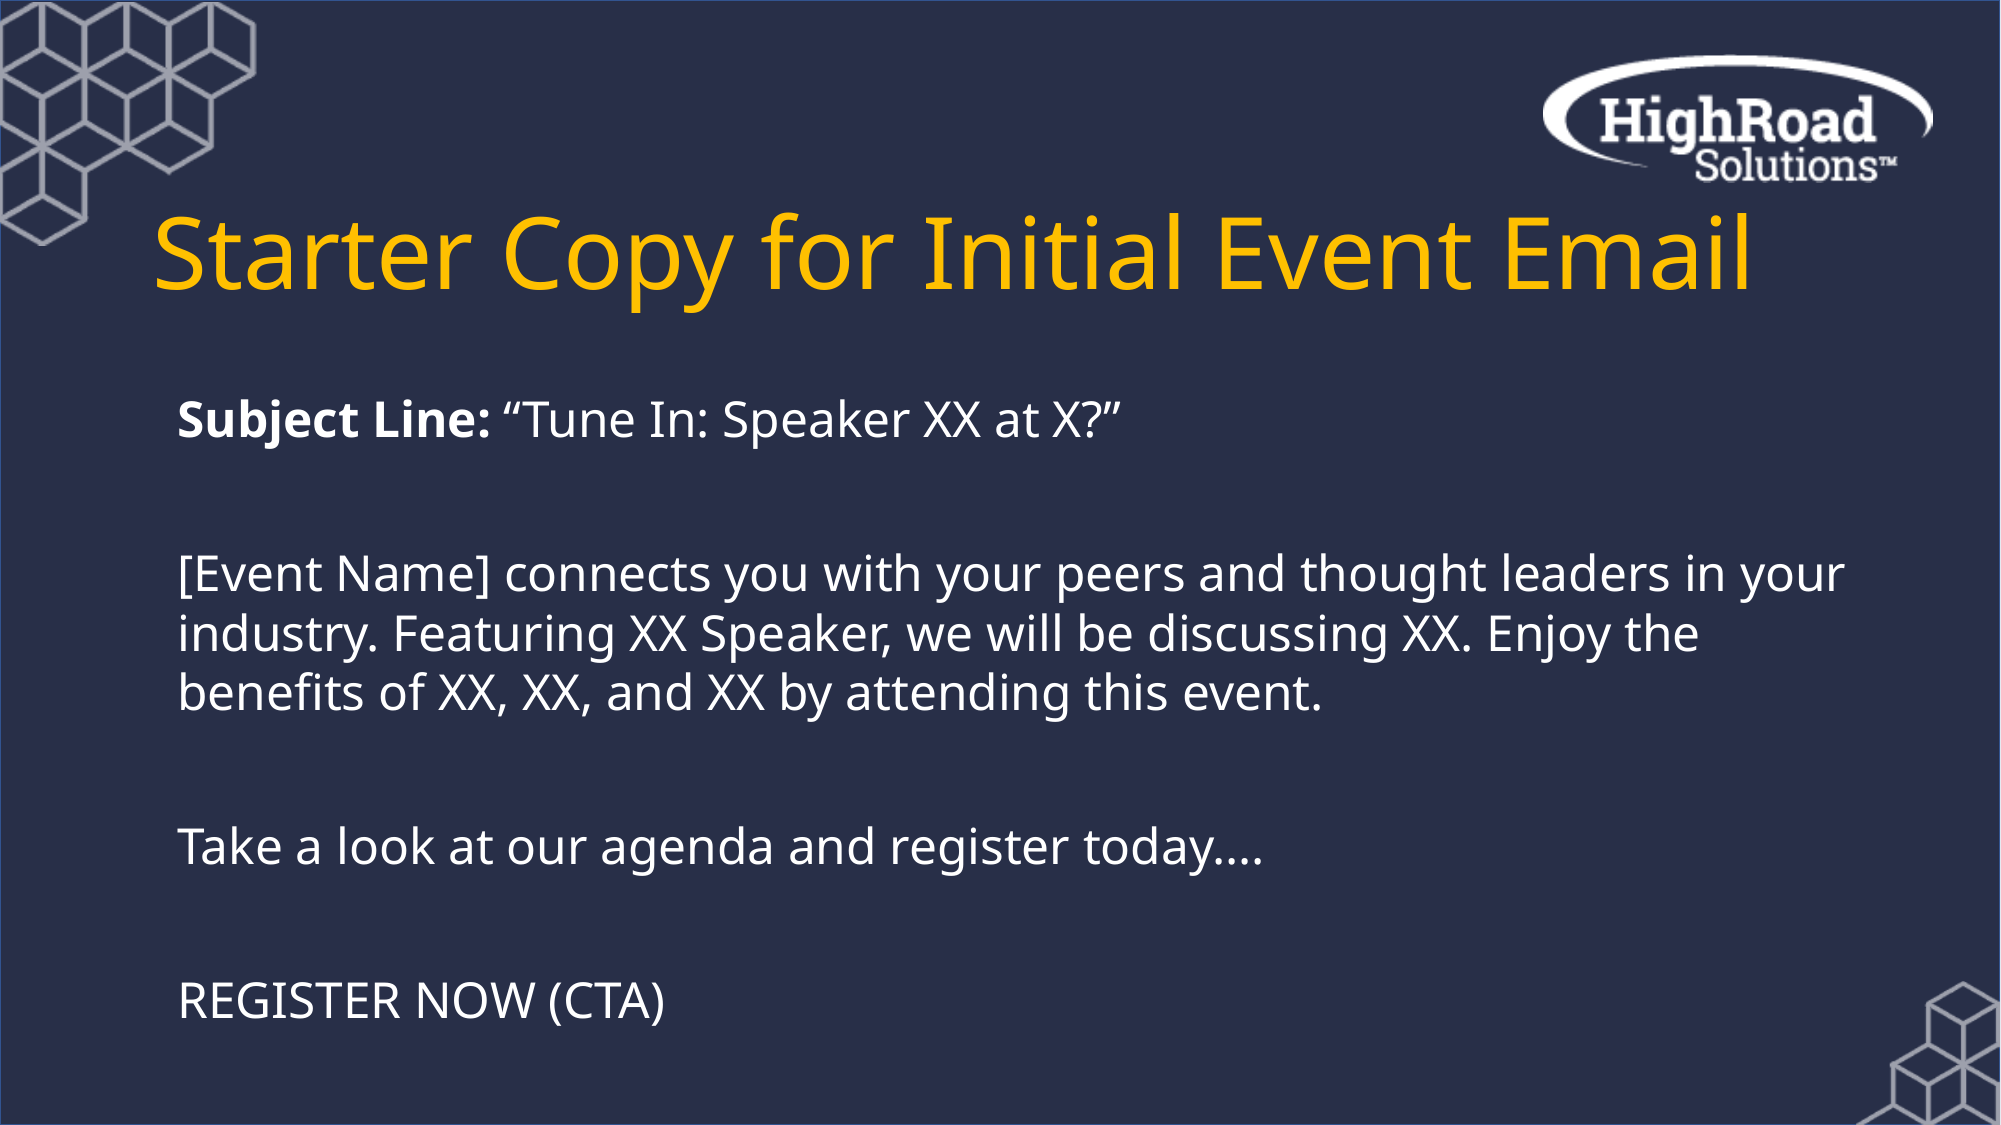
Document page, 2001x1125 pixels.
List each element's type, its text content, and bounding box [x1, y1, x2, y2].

picture [1543, 54, 1933, 183]
picture [1855, 981, 2000, 1125]
title Starter Copy for Initial Event Email [137, 161, 1863, 353]
text_box Subject Line: “Tune In: Speaker XX at X?” [Event Name] connects you with your peers and thought leaders in your industry. Featuring XX Speaker, we will be discussing XX. Enjoy the benefits of XX, XX, and XX by attending this event. Take a look at our agenda and register today…. REGISTER NOW (CTA) [162, 380, 1888, 1039]
picture [0, 2, 330, 246]
